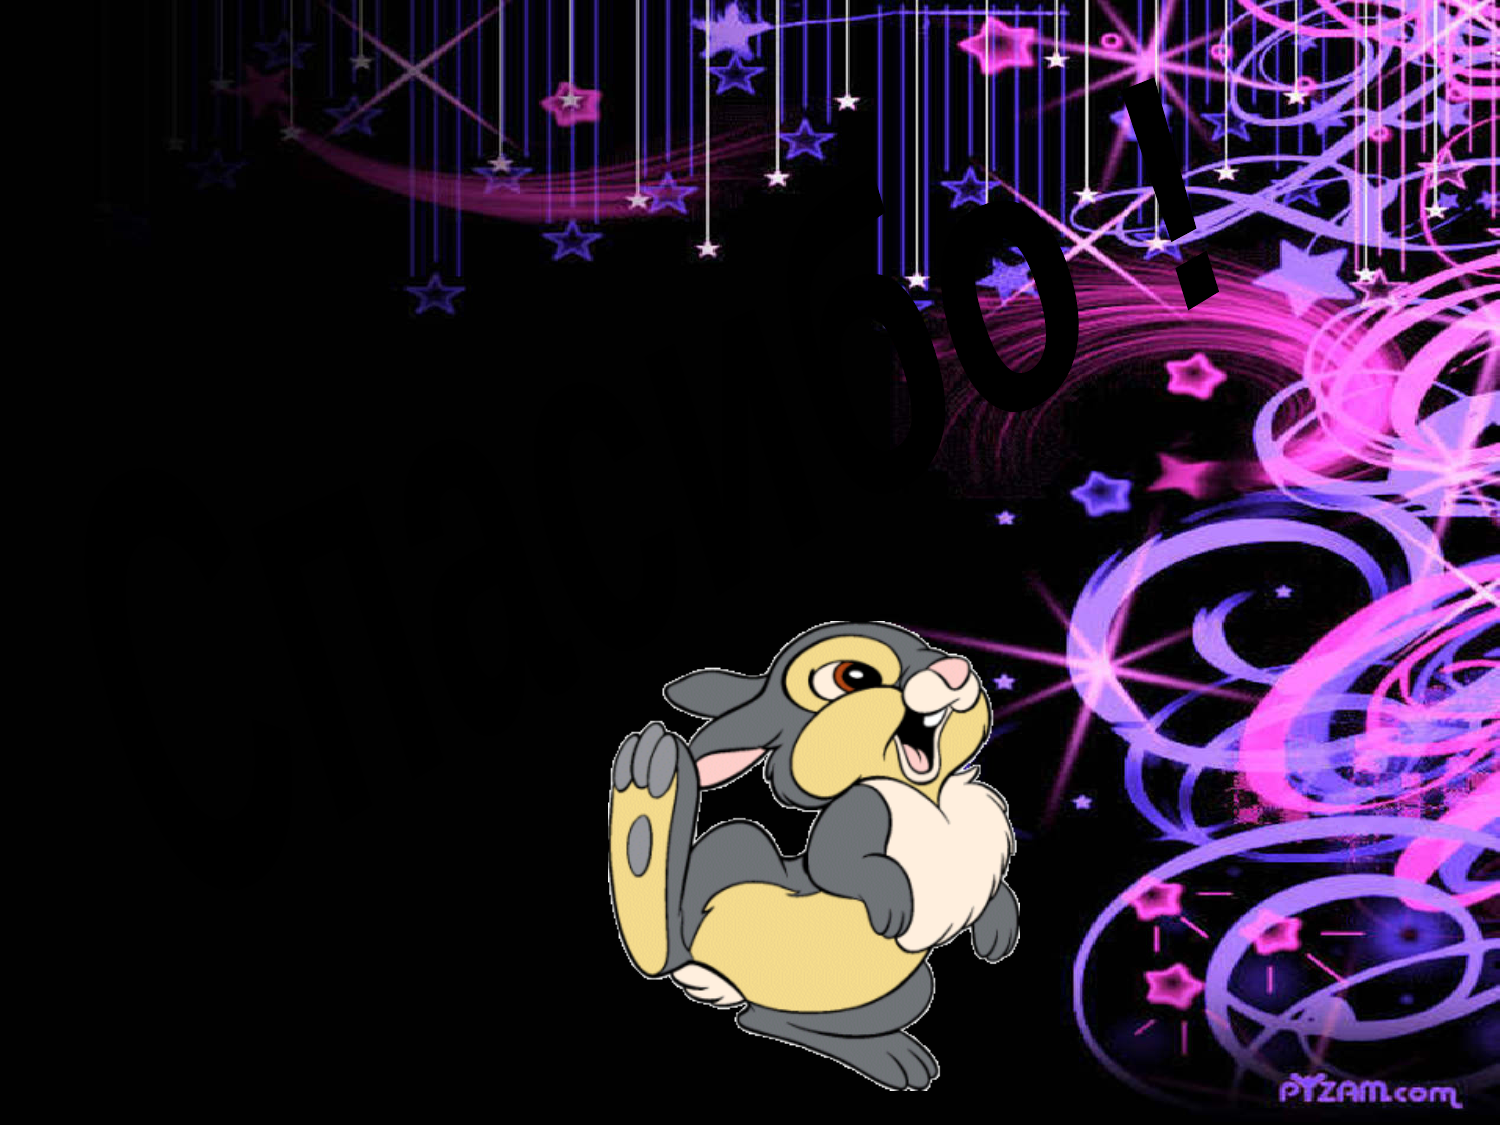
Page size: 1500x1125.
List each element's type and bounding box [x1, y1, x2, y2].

picture [608, 621, 1020, 1091]
list [0, 0, 1500, 1125]
